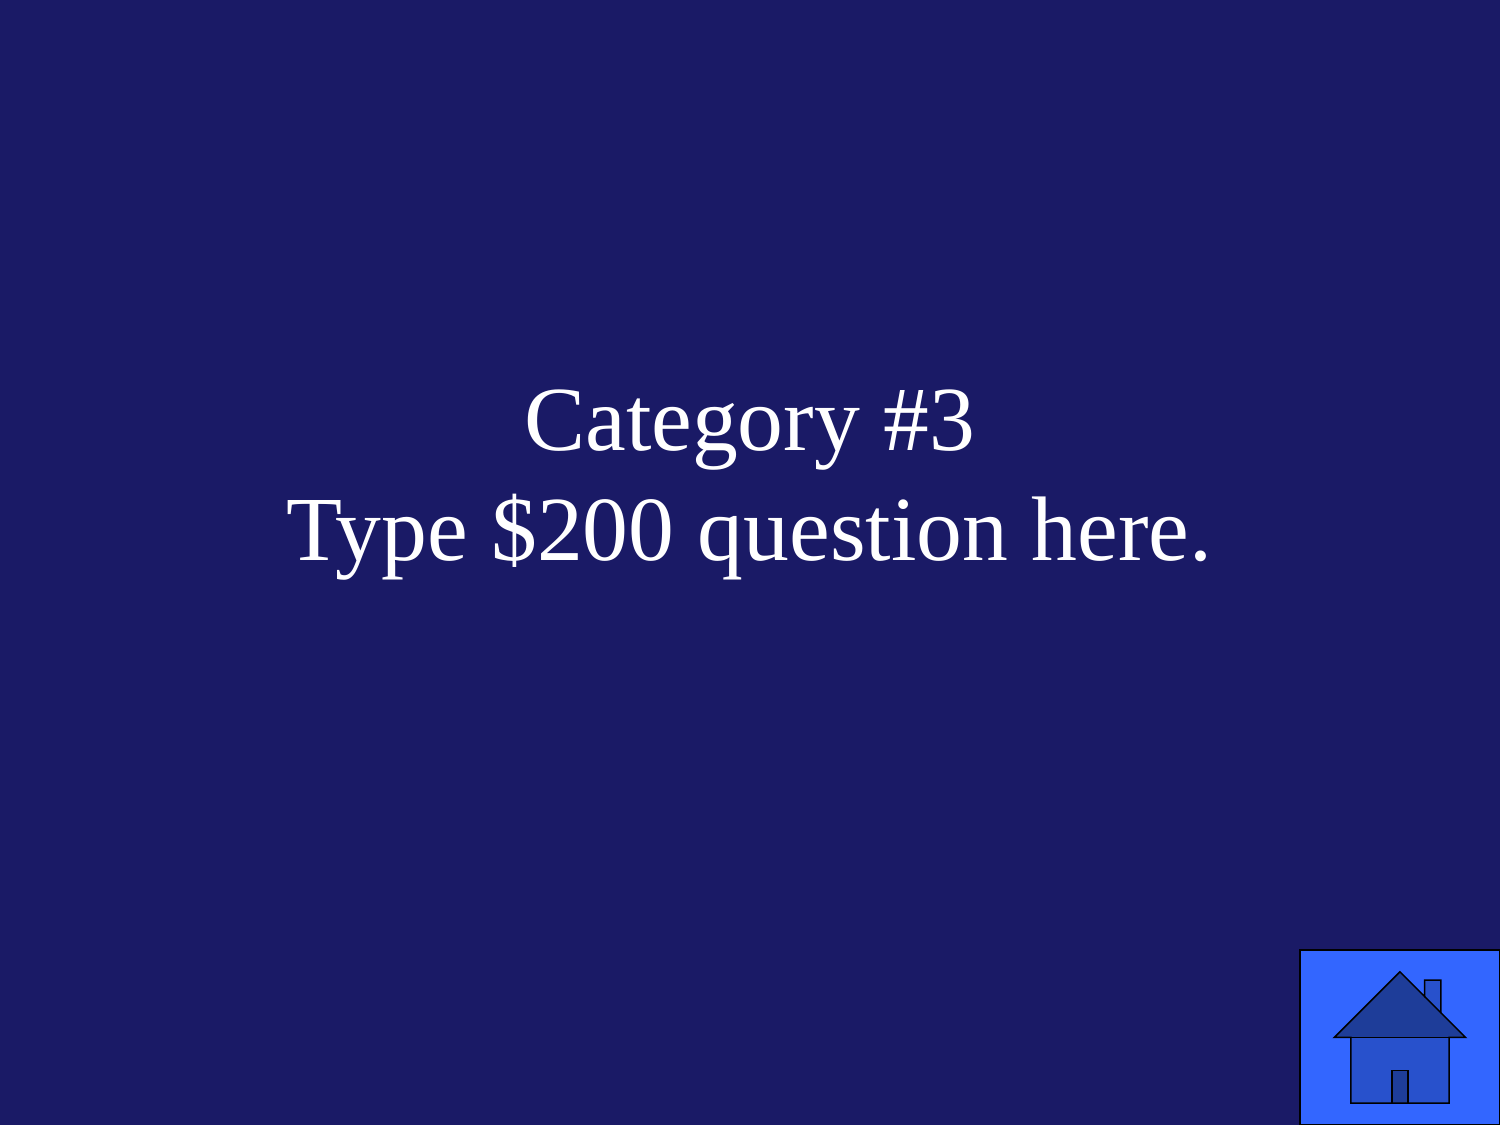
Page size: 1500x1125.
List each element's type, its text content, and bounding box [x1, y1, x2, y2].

text_box [1299, 950, 1500, 1125]
title Category #3 Type $200 question here. [112, 374, 1388, 563]
